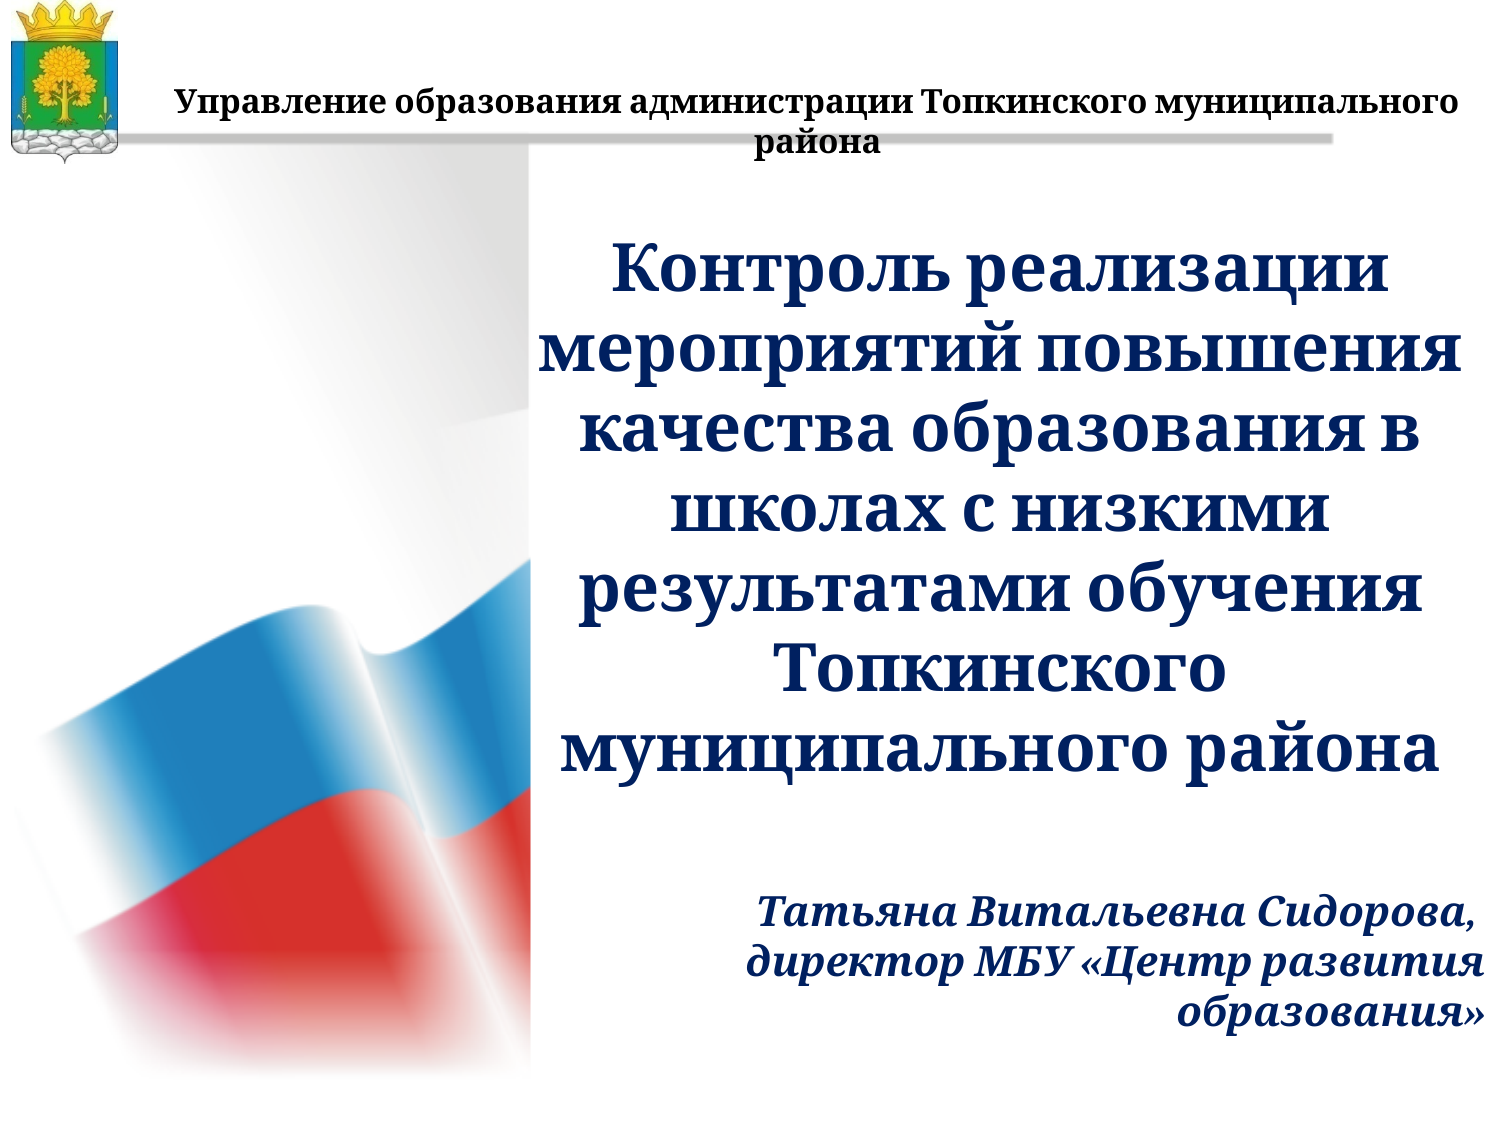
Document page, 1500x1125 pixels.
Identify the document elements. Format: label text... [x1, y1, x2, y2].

text_box Управление образования администрации Топкинского муниципального района [147, 73, 1489, 203]
picture [0, 0, 1500, 1125]
text_box Контроль реализации мероприятий повышения качества образования в школах с низкими результатами обучения Топкинского муниципального района Татьяна Витальевна Сидорова, директор МБУ «Центр развития образования» [501, 217, 1500, 1043]
